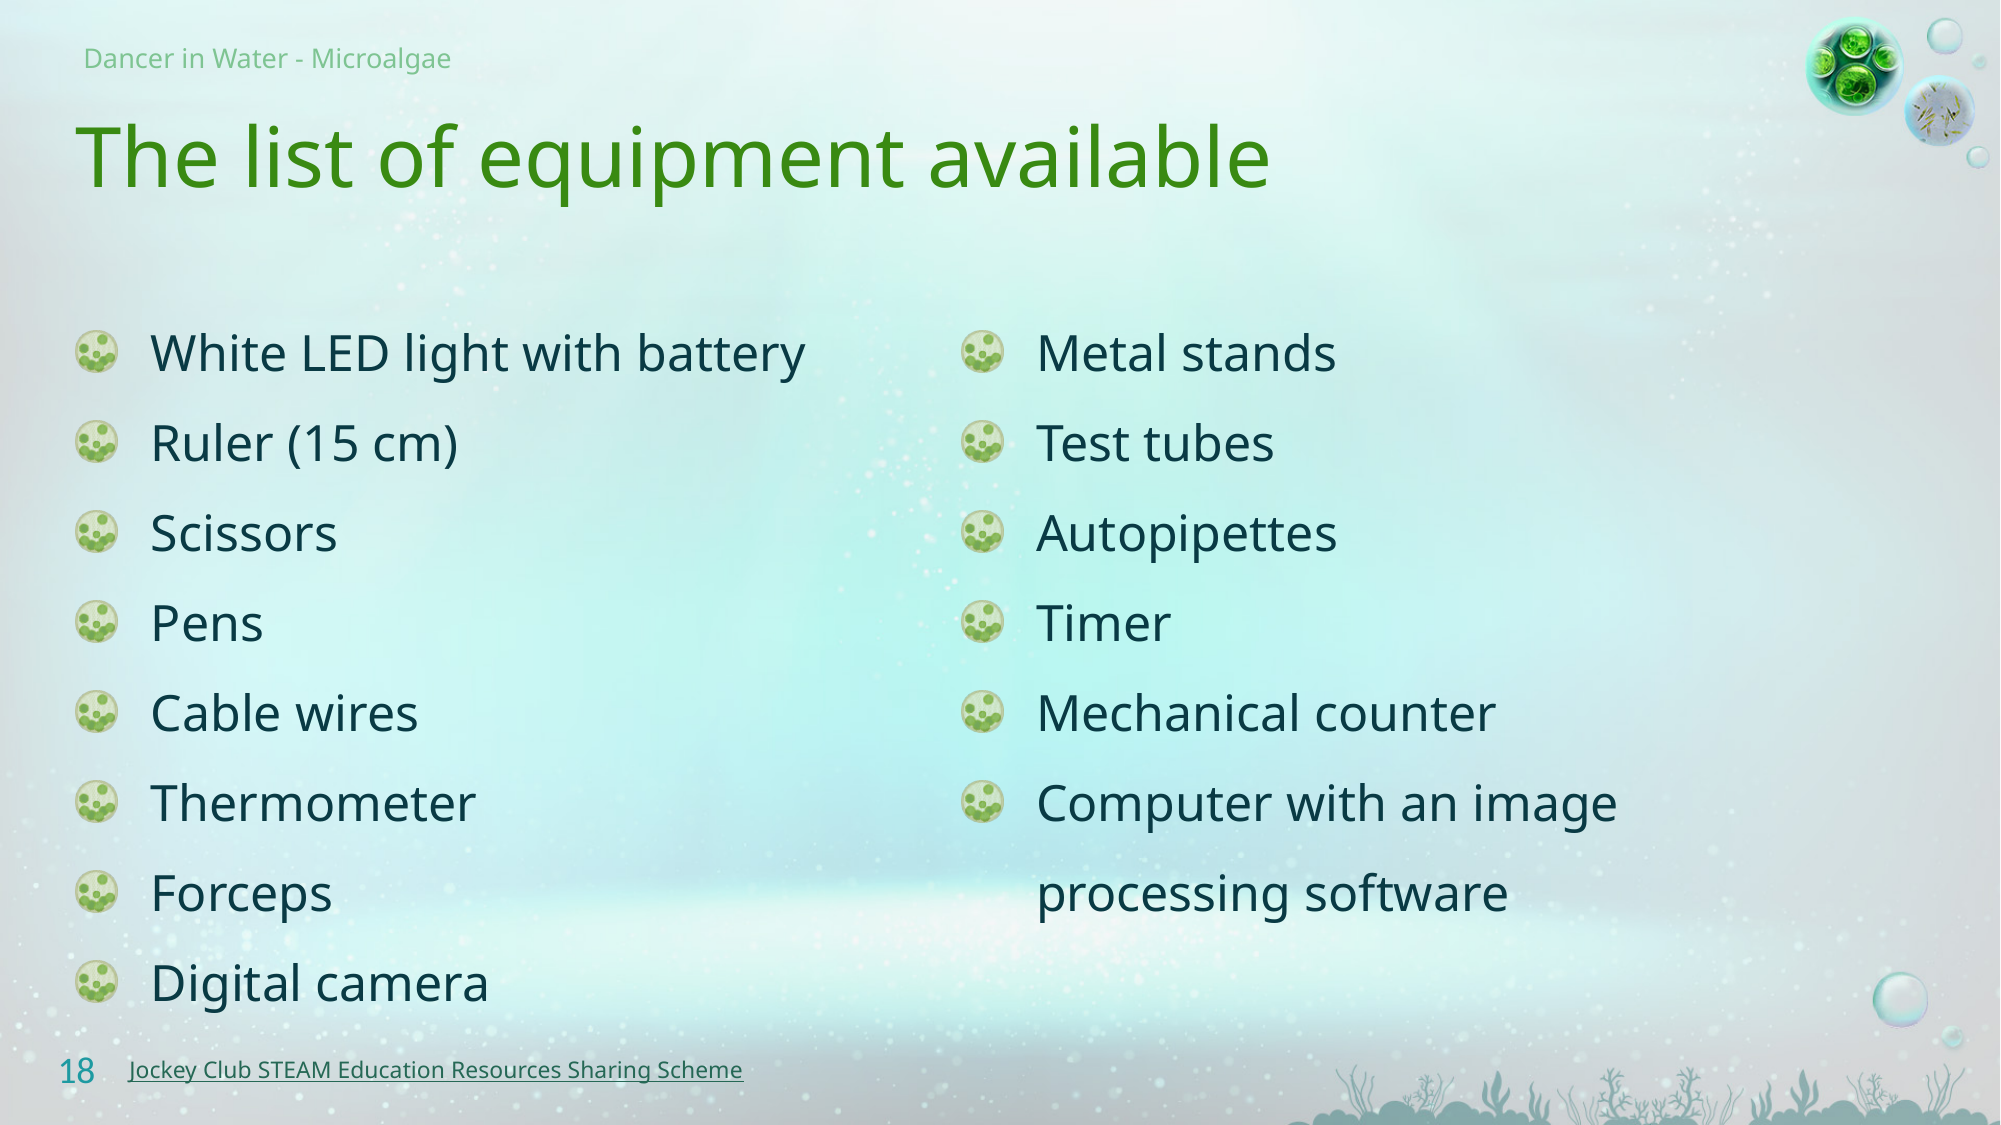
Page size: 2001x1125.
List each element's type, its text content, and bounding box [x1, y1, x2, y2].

list White LED light with battery Ruler (15 cm) Scissors Pens Cable wires Thermometer Forceps Digital camera Metal stands Test tubes Autopipettes Timer Mechanical counter Computer with an image processing software [61, 284, 1862, 1043]
slide_number 18 [35, 1038, 118, 1099]
picture [0, 0, 2001, 1125]
title The list of equipment available [61, 96, 1571, 229]
